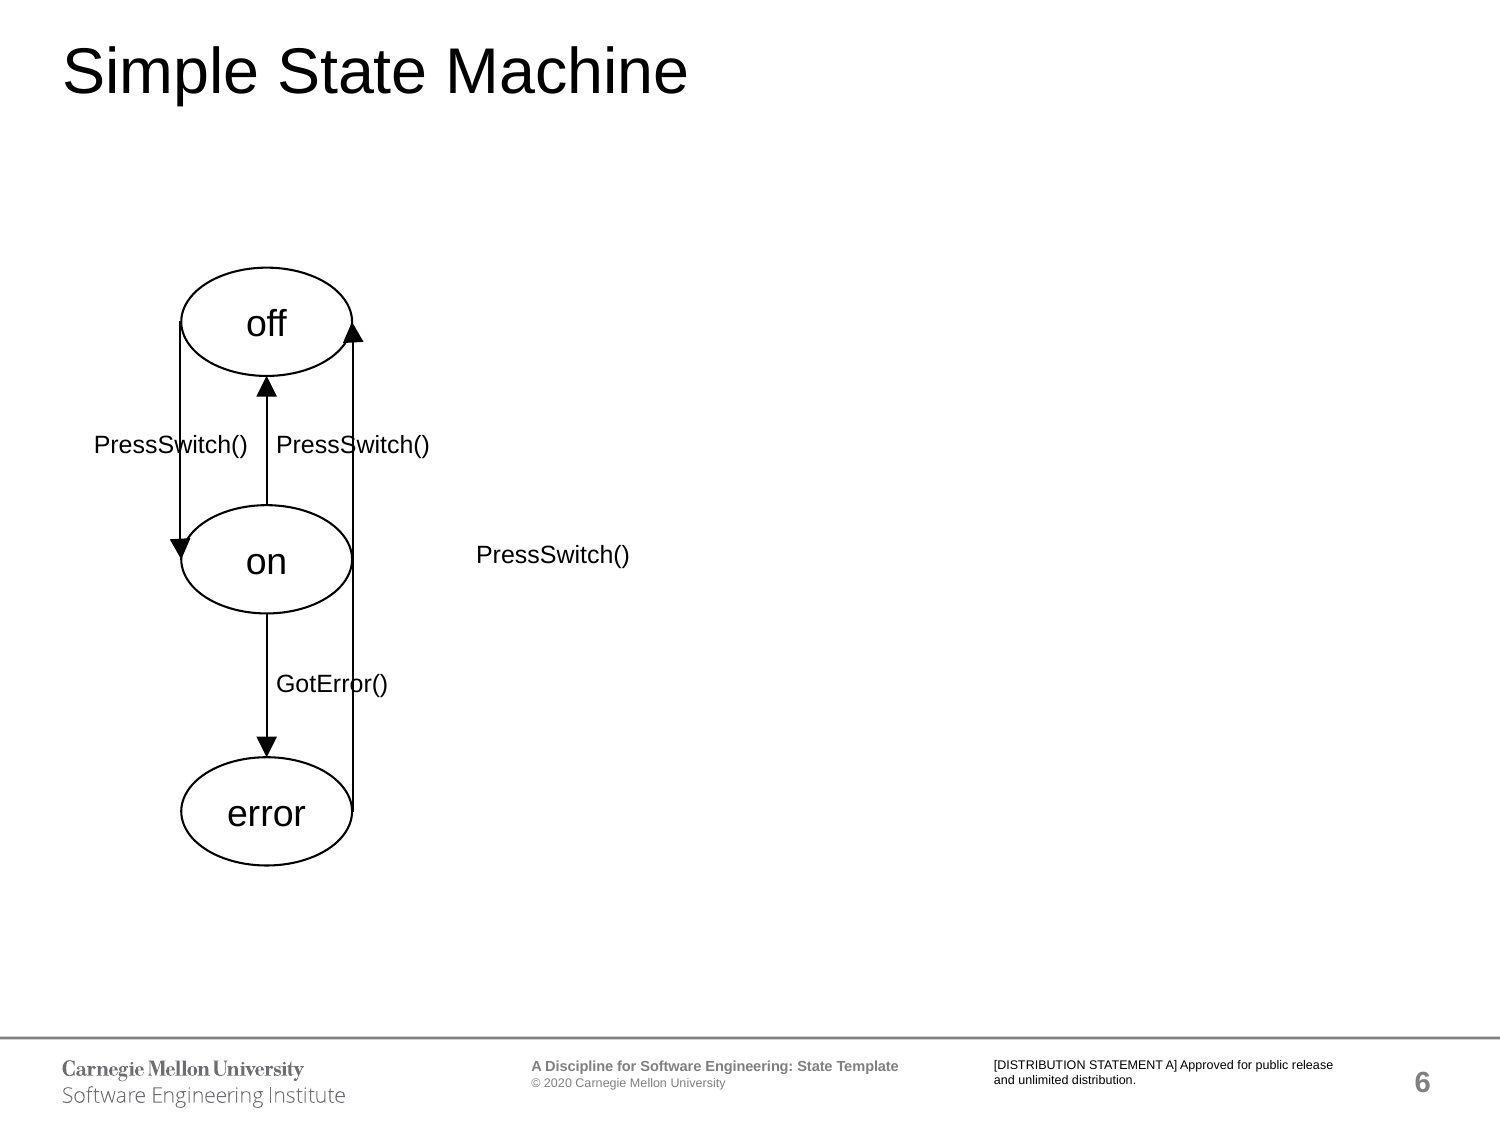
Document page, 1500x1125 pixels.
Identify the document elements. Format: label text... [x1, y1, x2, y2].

text_box PressSwitch() [276, 428, 352, 459]
text_box GotError() [355, 667, 401, 698]
text_box error [180, 756, 353, 867]
title Simple State Machine [62, 37, 1338, 182]
text_box PressSwitch() [476, 538, 646, 569]
text_box PressSwitch() [93, 428, 181, 459]
text_box on [180, 504, 352, 614]
text_box off [180, 267, 353, 377]
text_box PressSwitch() [355, 428, 446, 459]
text_box GotError() [276, 667, 352, 698]
text_box PressSwitch() [184, 428, 264, 459]
